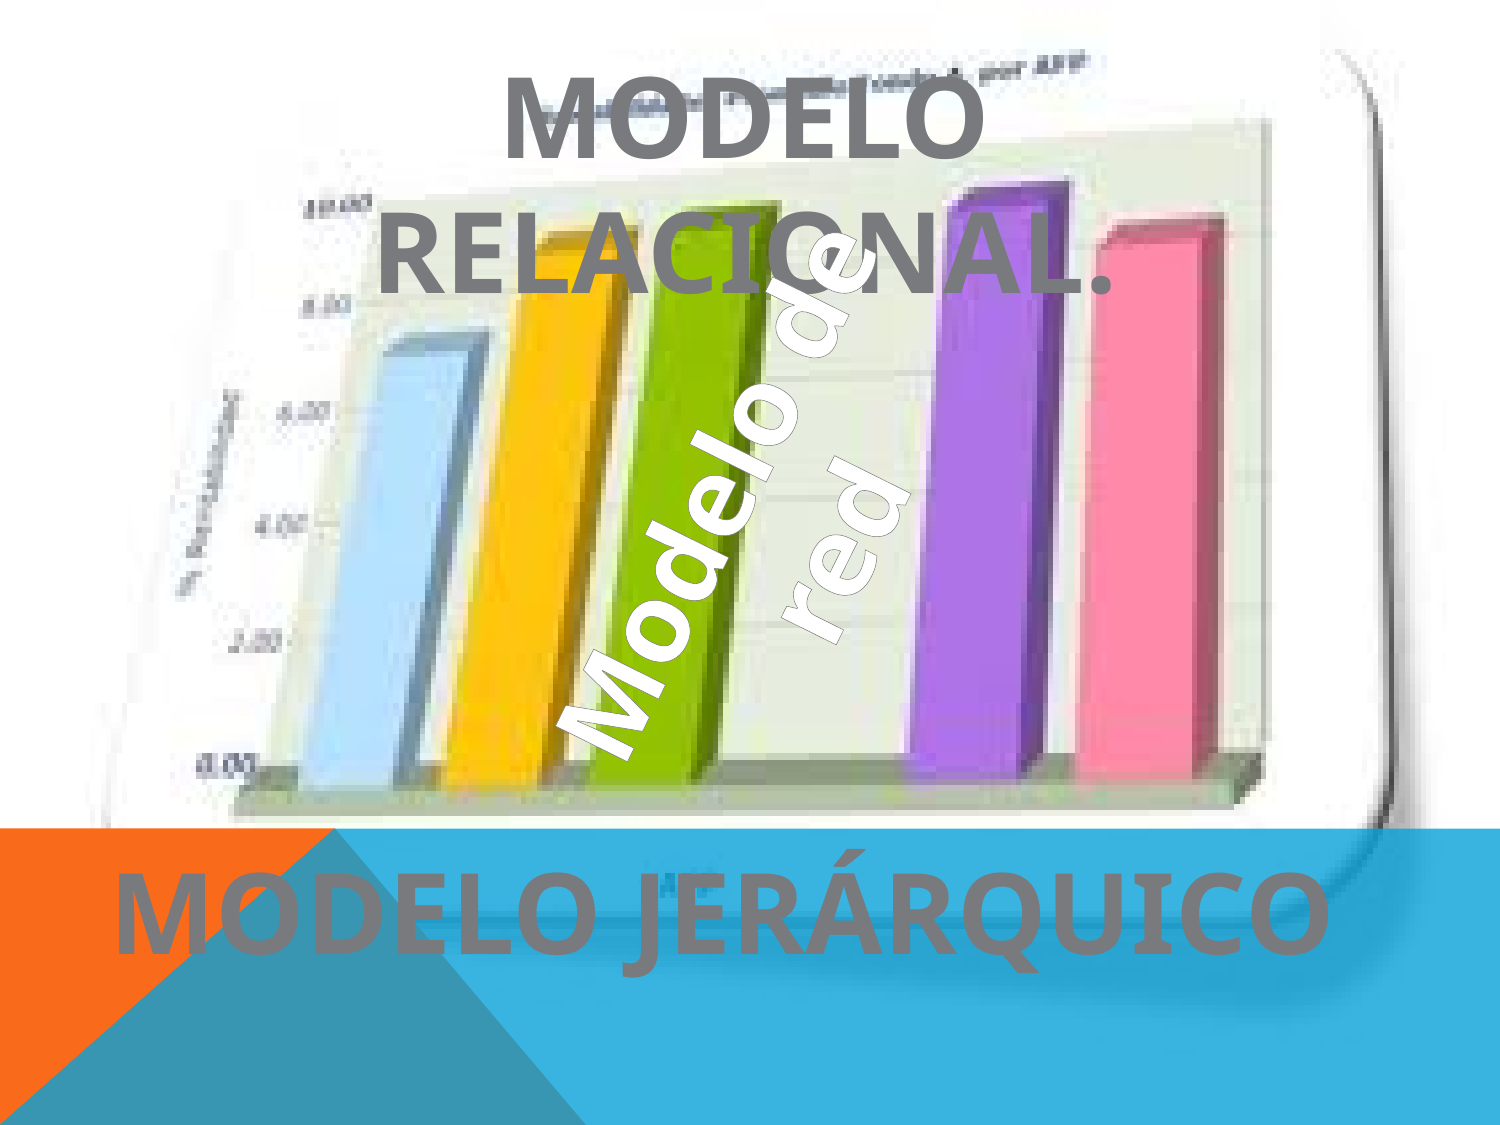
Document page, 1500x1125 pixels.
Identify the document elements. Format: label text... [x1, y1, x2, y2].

text_box Modelo de red [476, 116, 1069, 922]
picture [0, 0, 1500, 1125]
text_box Modelo relacional. [177, 38, 1312, 324]
text_box Modelo jerárquico [94, 834, 1351, 985]
